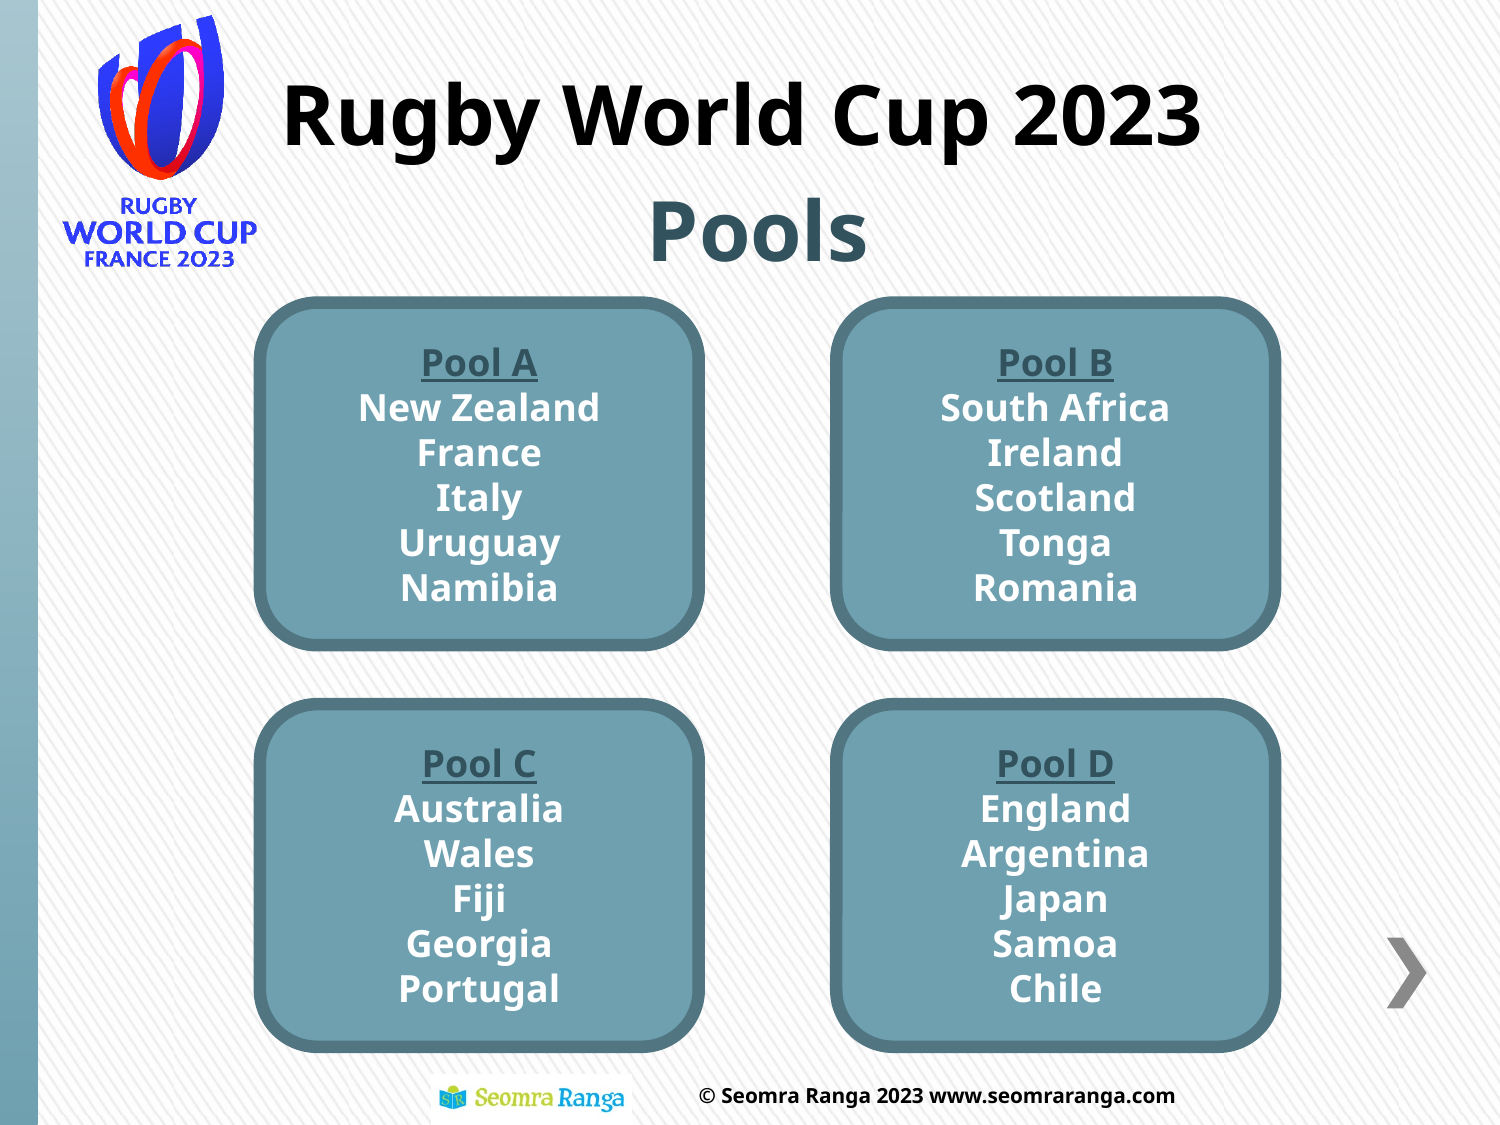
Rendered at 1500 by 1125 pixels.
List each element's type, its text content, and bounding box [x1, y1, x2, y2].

text_box Pool D England Argentina Japan Samoa Chile [834, 702, 1277, 1049]
text_box Pools [575, 171, 941, 286]
picture [430, 1074, 632, 1125]
text_box Pool C Australia Wales Fiji Georgia Portugal [258, 702, 701, 1049]
picture [61, 15, 258, 267]
text_box Pool B South Africa Ireland Scotland Tonga Romania [834, 301, 1277, 647]
text_box Pool A New Zealand France Italy Uruguay Namibia [258, 301, 701, 647]
text_box Rugby World Cup 2023 [265, 54, 1424, 170]
text_box © Seomra Ranga 2023 www.seomraranga.com [659, 1074, 1215, 1115]
